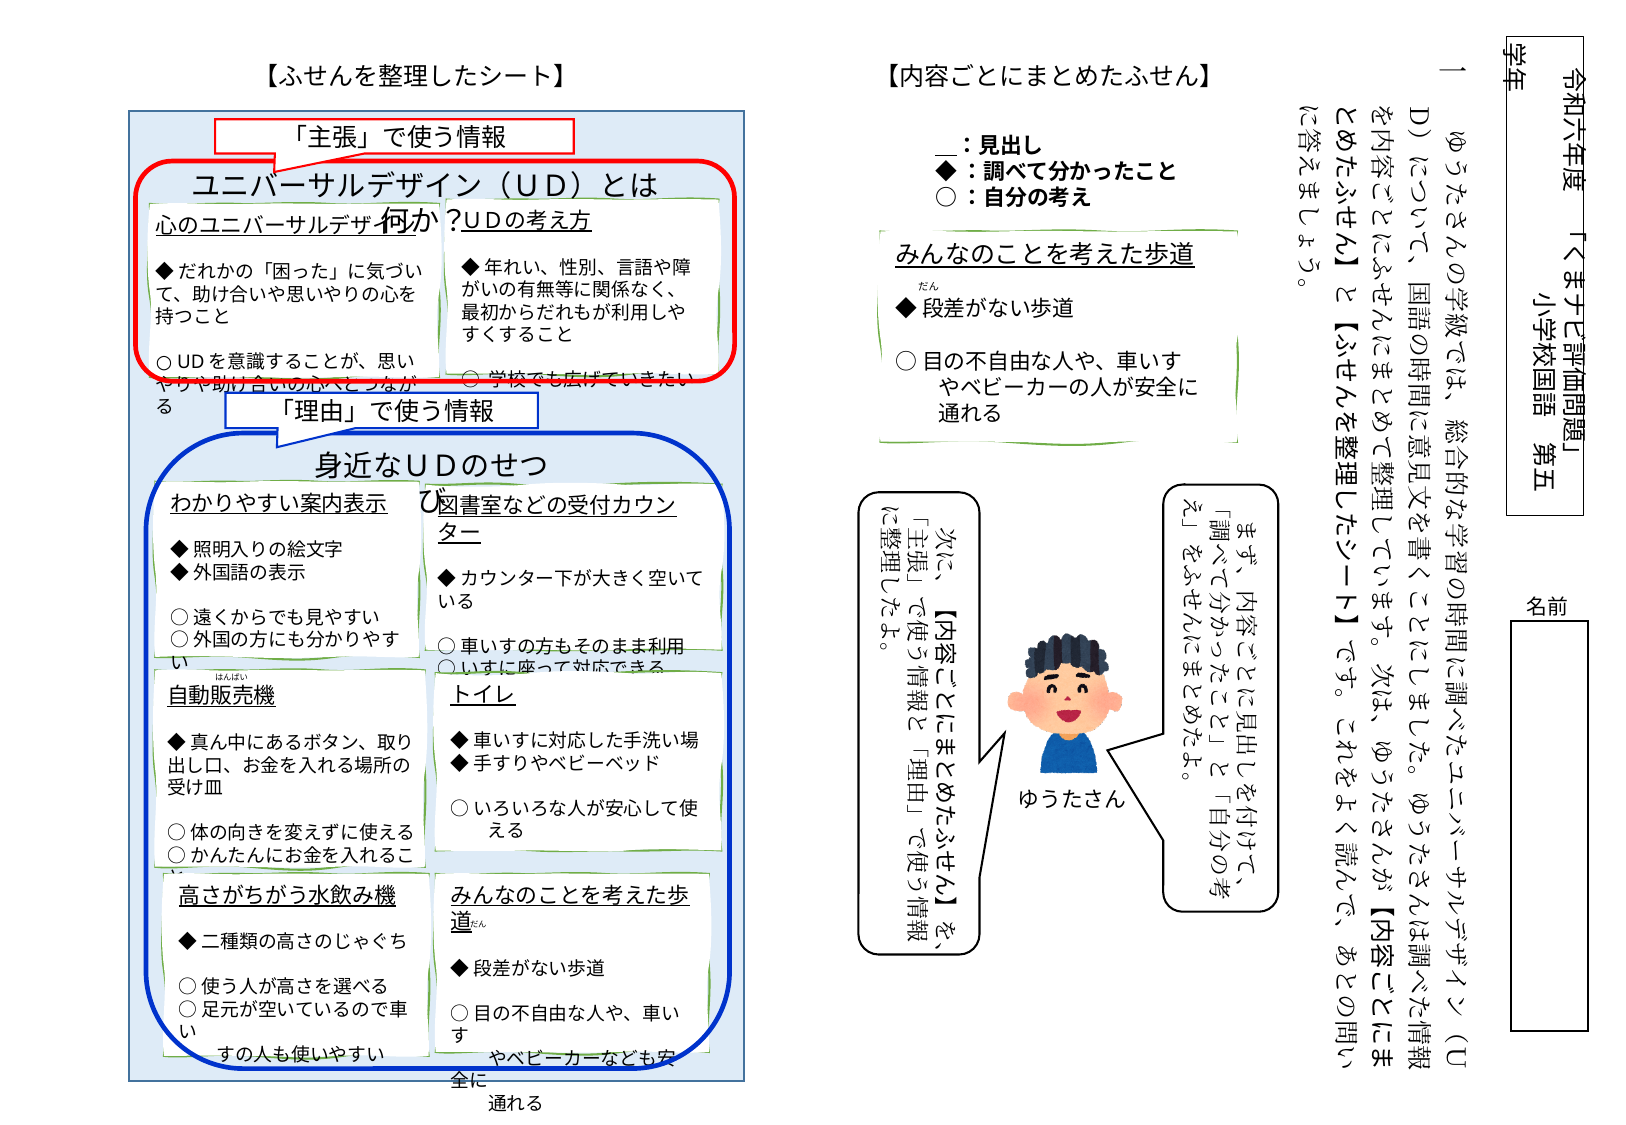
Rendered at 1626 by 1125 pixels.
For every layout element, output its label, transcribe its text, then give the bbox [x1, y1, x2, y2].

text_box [128, 53, 745, 1081]
text_box ゆうたさんの学級では、総合的な学習の時間に調べたユニバーサルデザイン（ＵＤ）について、国語の時間に意見文を書くことにしました。ゆうたさんは調べた情報を内容ごとにふせんにまとめて整理しています。次は、ゆうたさんが【内容ごとにまとめたふせん】と【ふせんを整理したシート】です。これをよく読んで、あとの問いに答えましょう。 [1266, 88, 1487, 1086]
text_box 令和六年度 「くまナビ評価問題」 小学校国語 第五学年 [1506, 36, 1584, 516]
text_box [1506, 586, 1589, 1031]
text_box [822, 53, 1282, 955]
text_box 一 [1423, 52, 1472, 90]
